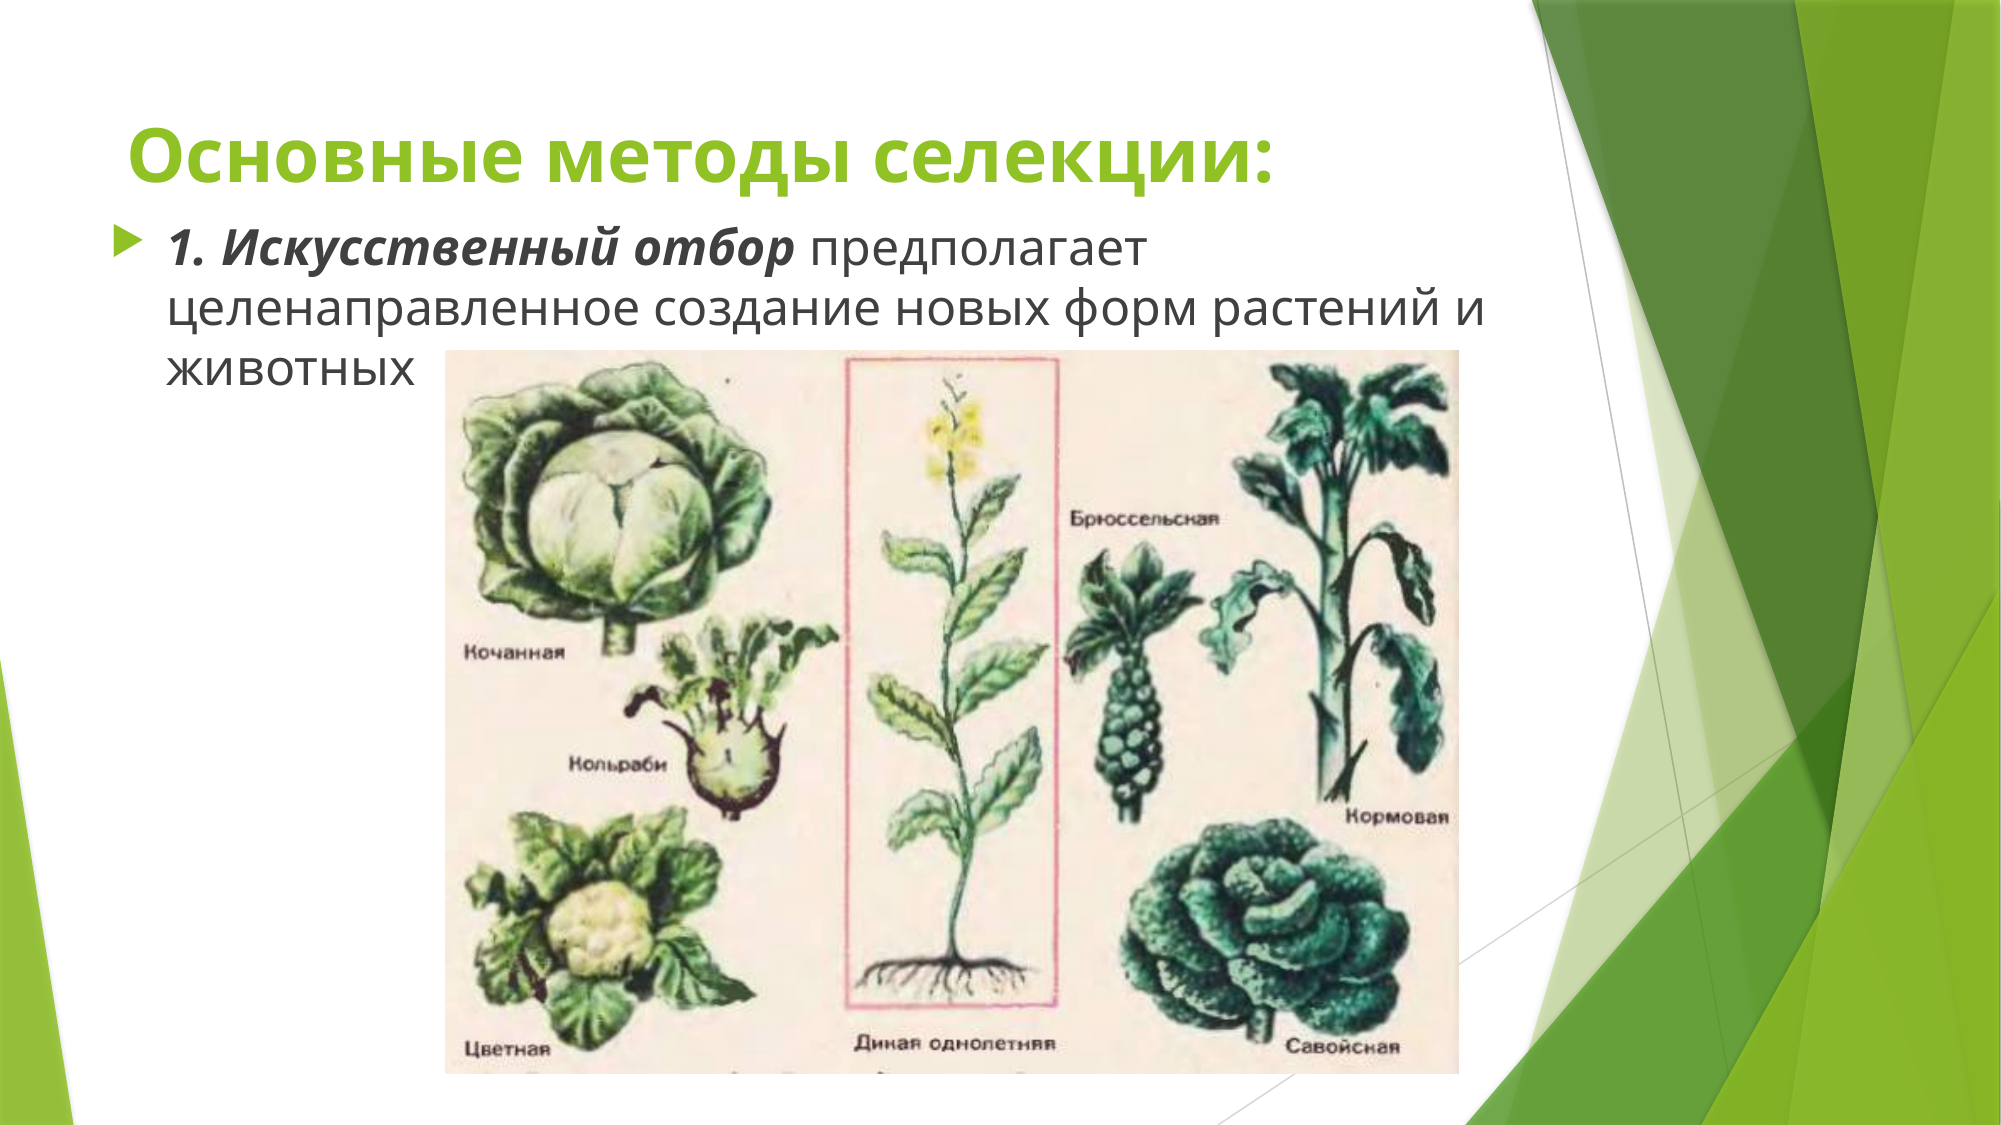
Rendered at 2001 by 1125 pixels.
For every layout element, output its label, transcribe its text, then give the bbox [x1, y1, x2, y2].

picture [444, 350, 1459, 1074]
list 1. Искусственный отбор предполагает целенаправленное создание новых форм растений и животных [95, 208, 1506, 845]
title Основные методы селекции: [111, 99, 1522, 317]
